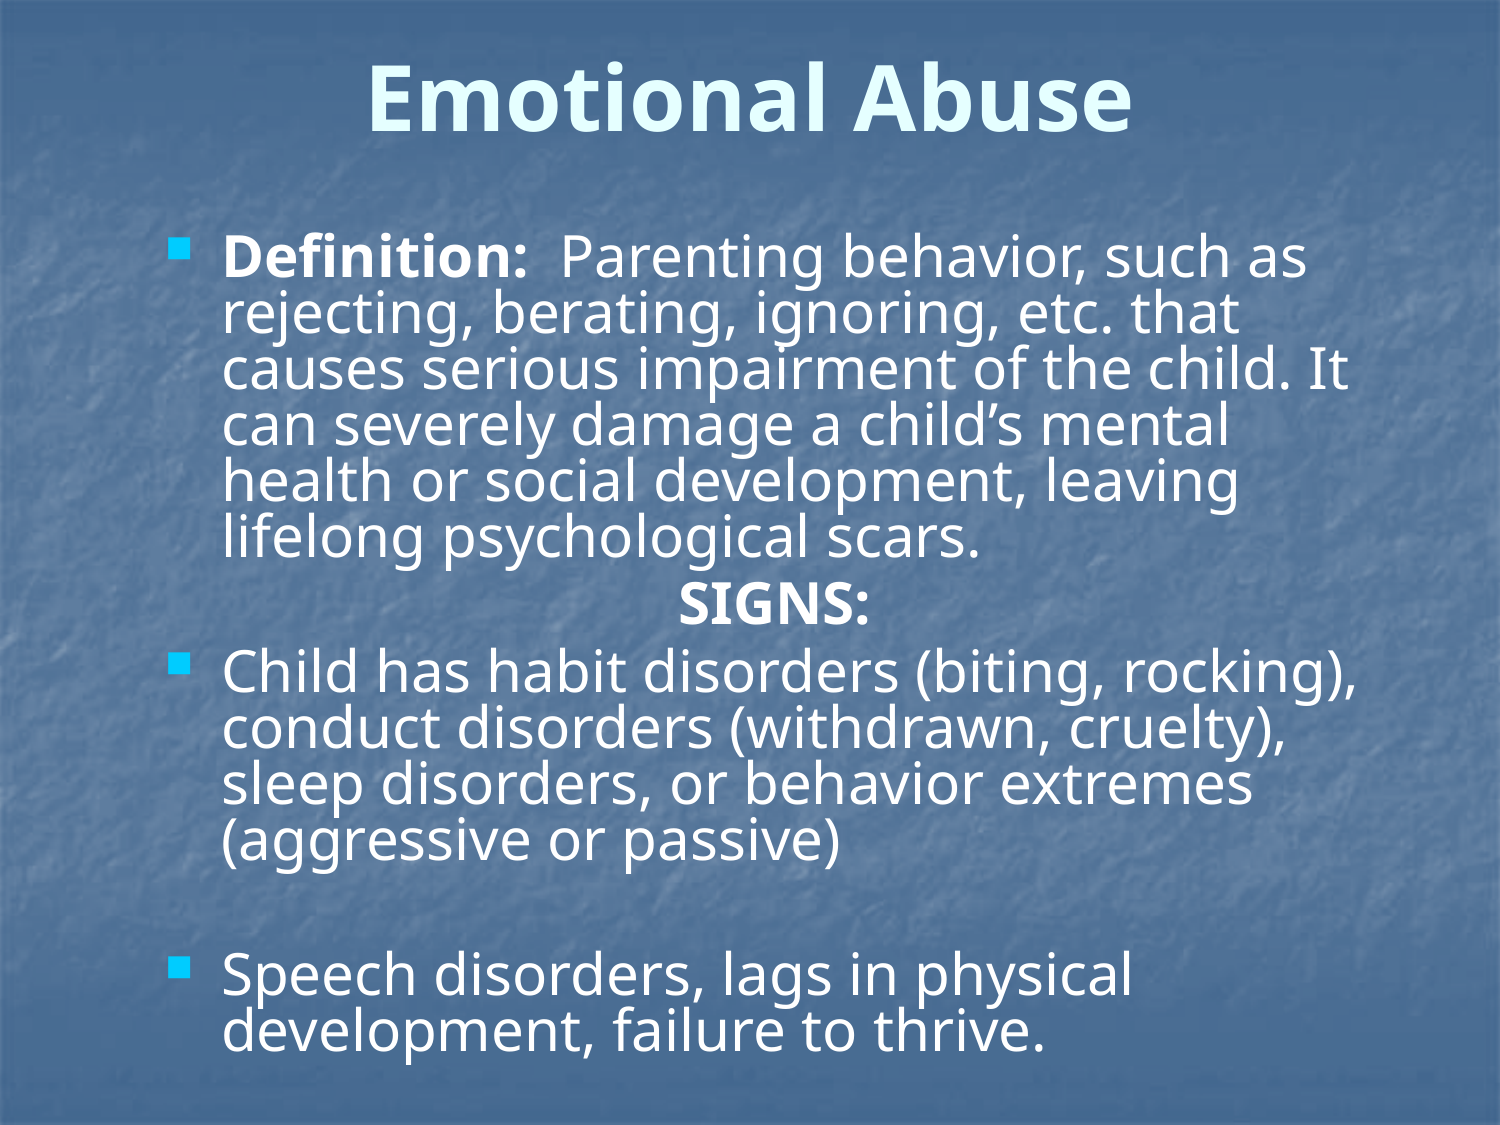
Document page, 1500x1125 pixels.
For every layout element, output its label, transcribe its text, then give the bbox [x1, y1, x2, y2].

list Definition: Parenting behavior, such as rejecting, berating, ignoring, etc. that causes serious impairment of the child. It can severely damage a child’s mental health or social development, leaving lifelong psychological scars. SIGNS: Child has habit disorders (biting, rocking), conduct disorders (withdrawn, cruelty), sleep disorders, or behavior extremes (aggressive or passive) Speech disorders, lags in physical development, failure to thrive. [150, 224, 1400, 988]
title Emotional Abuse [75, 62, 1425, 238]
